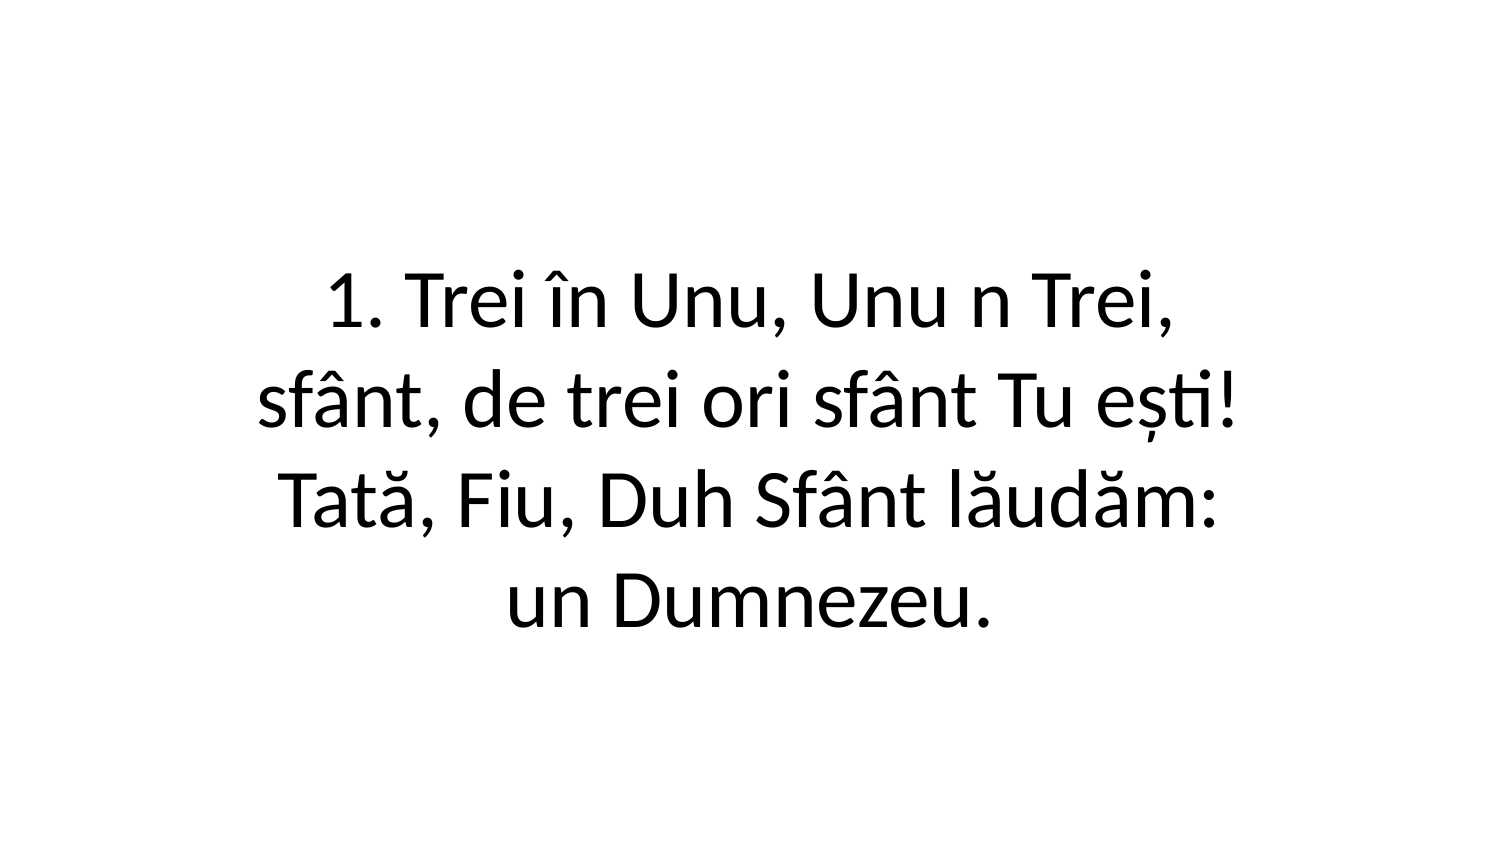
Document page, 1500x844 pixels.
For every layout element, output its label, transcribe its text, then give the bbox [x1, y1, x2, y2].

text_box 1. Trei în Unu, Unu n Trei, sfânt, de trei ori sfânt Tu ești! Tată, Fiu, Duh Sfânt lăudăm: un Dumnezeu. [242, 192, 1258, 652]
